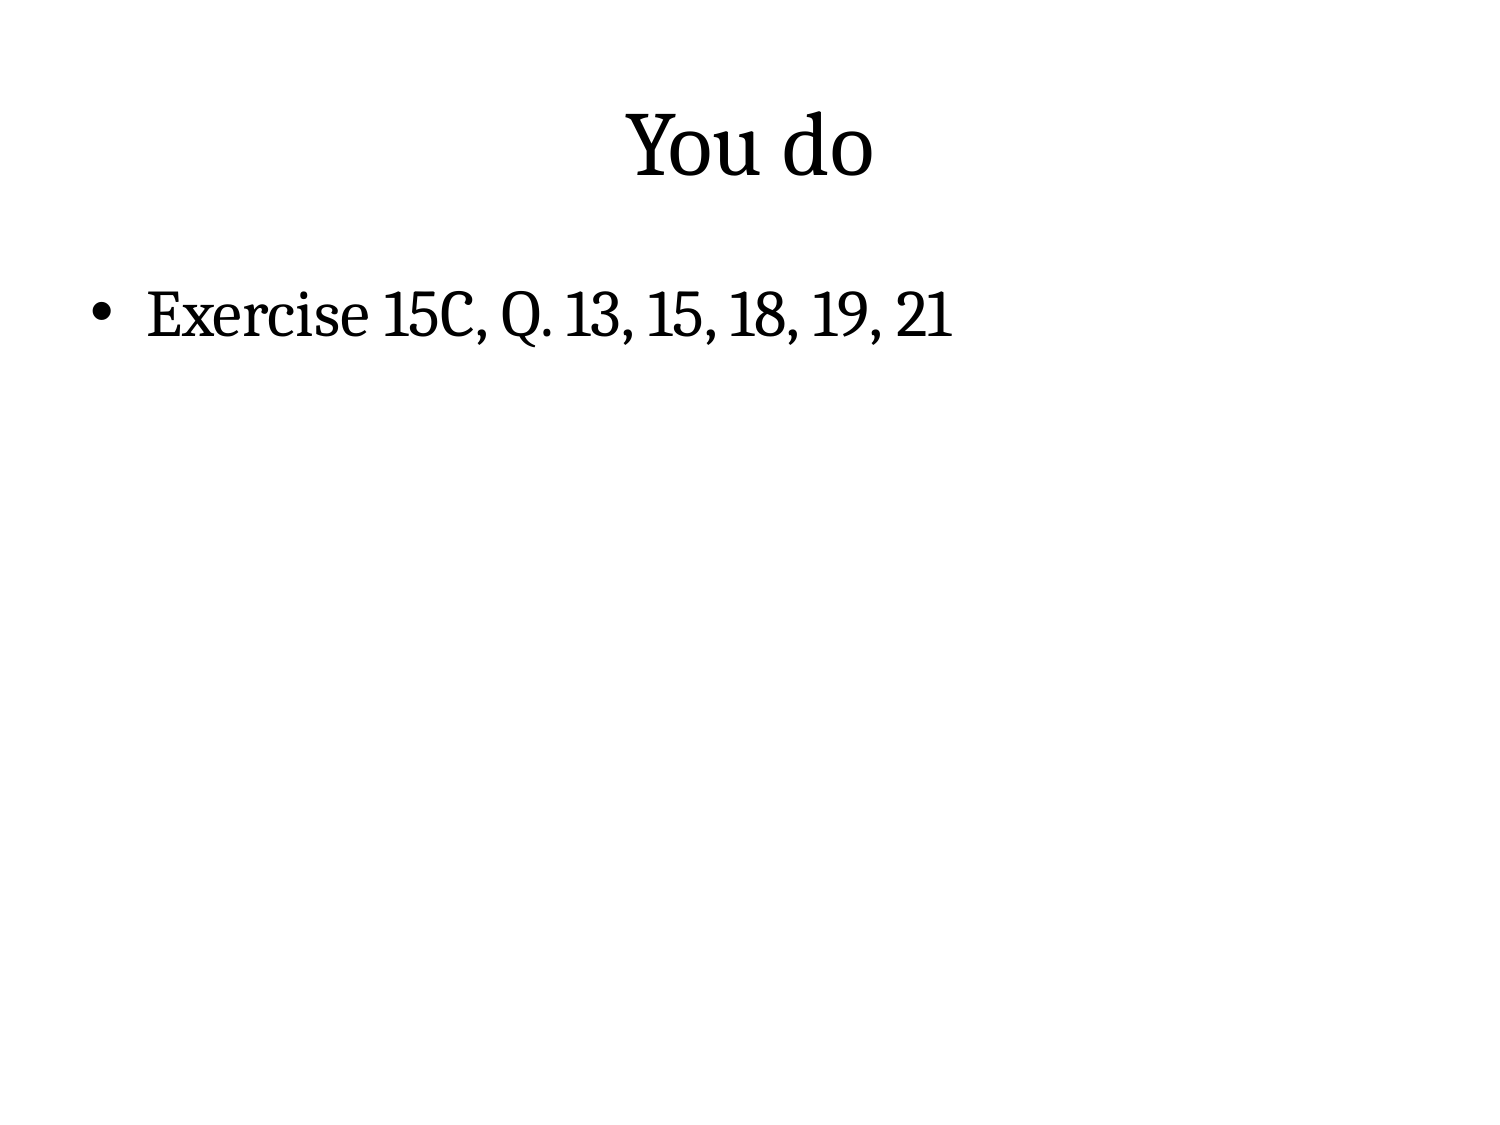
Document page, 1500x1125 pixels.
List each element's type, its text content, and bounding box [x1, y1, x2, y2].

list Exercise 15C, Q. 13, 15, 18, 19, 21 [75, 262, 1425, 1005]
title You do [75, 45, 1425, 233]
